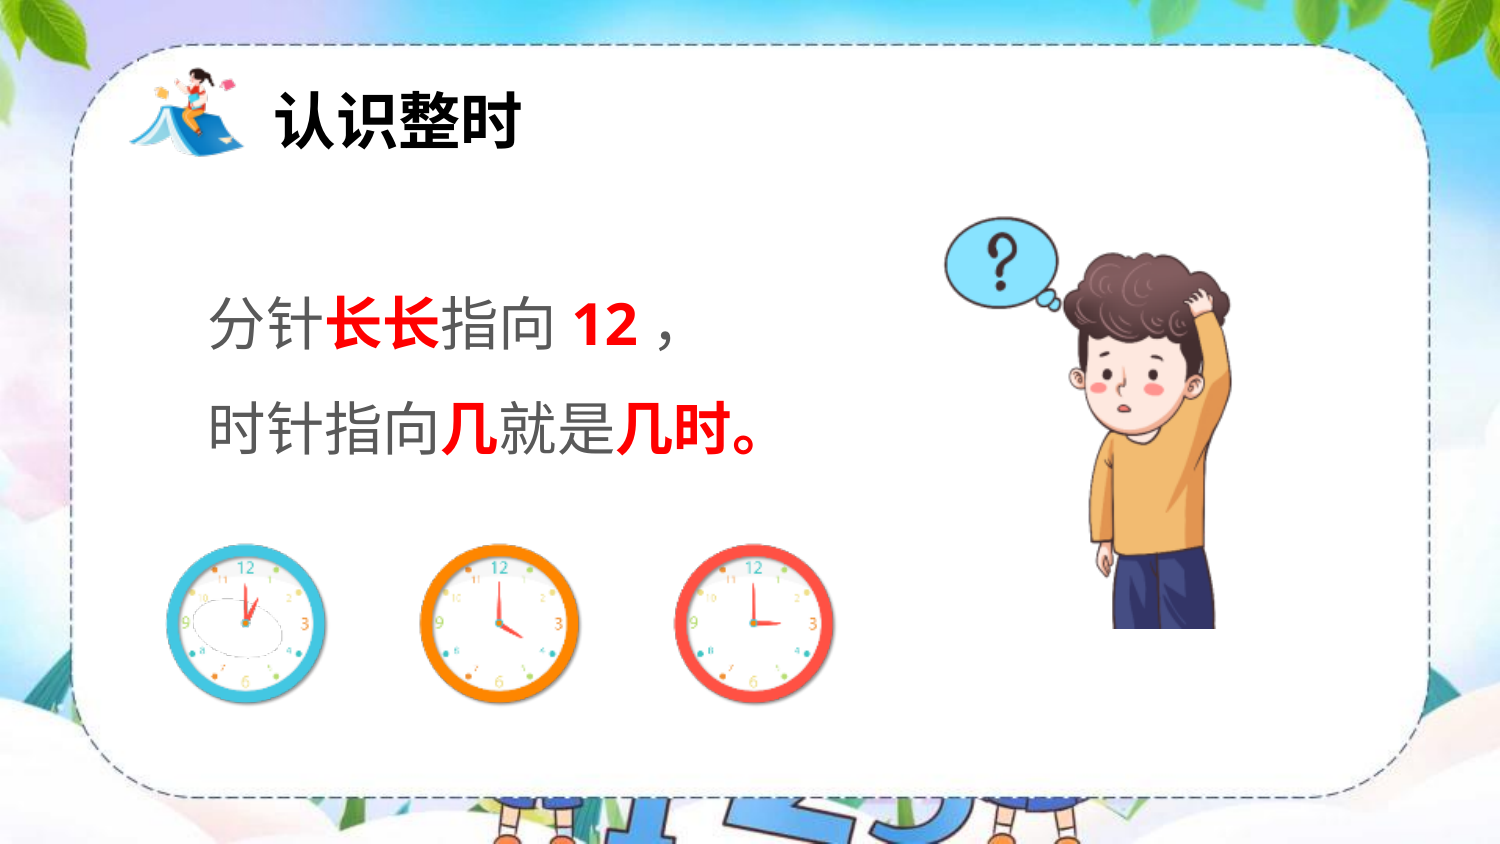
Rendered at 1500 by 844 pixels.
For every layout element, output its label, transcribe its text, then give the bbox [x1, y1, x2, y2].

text_box 认识整时 [259, 74, 561, 165]
picture [0, 0, 1500, 844]
text_box 分针长长指向12， 时针指向几就是几时。 [193, 244, 831, 470]
